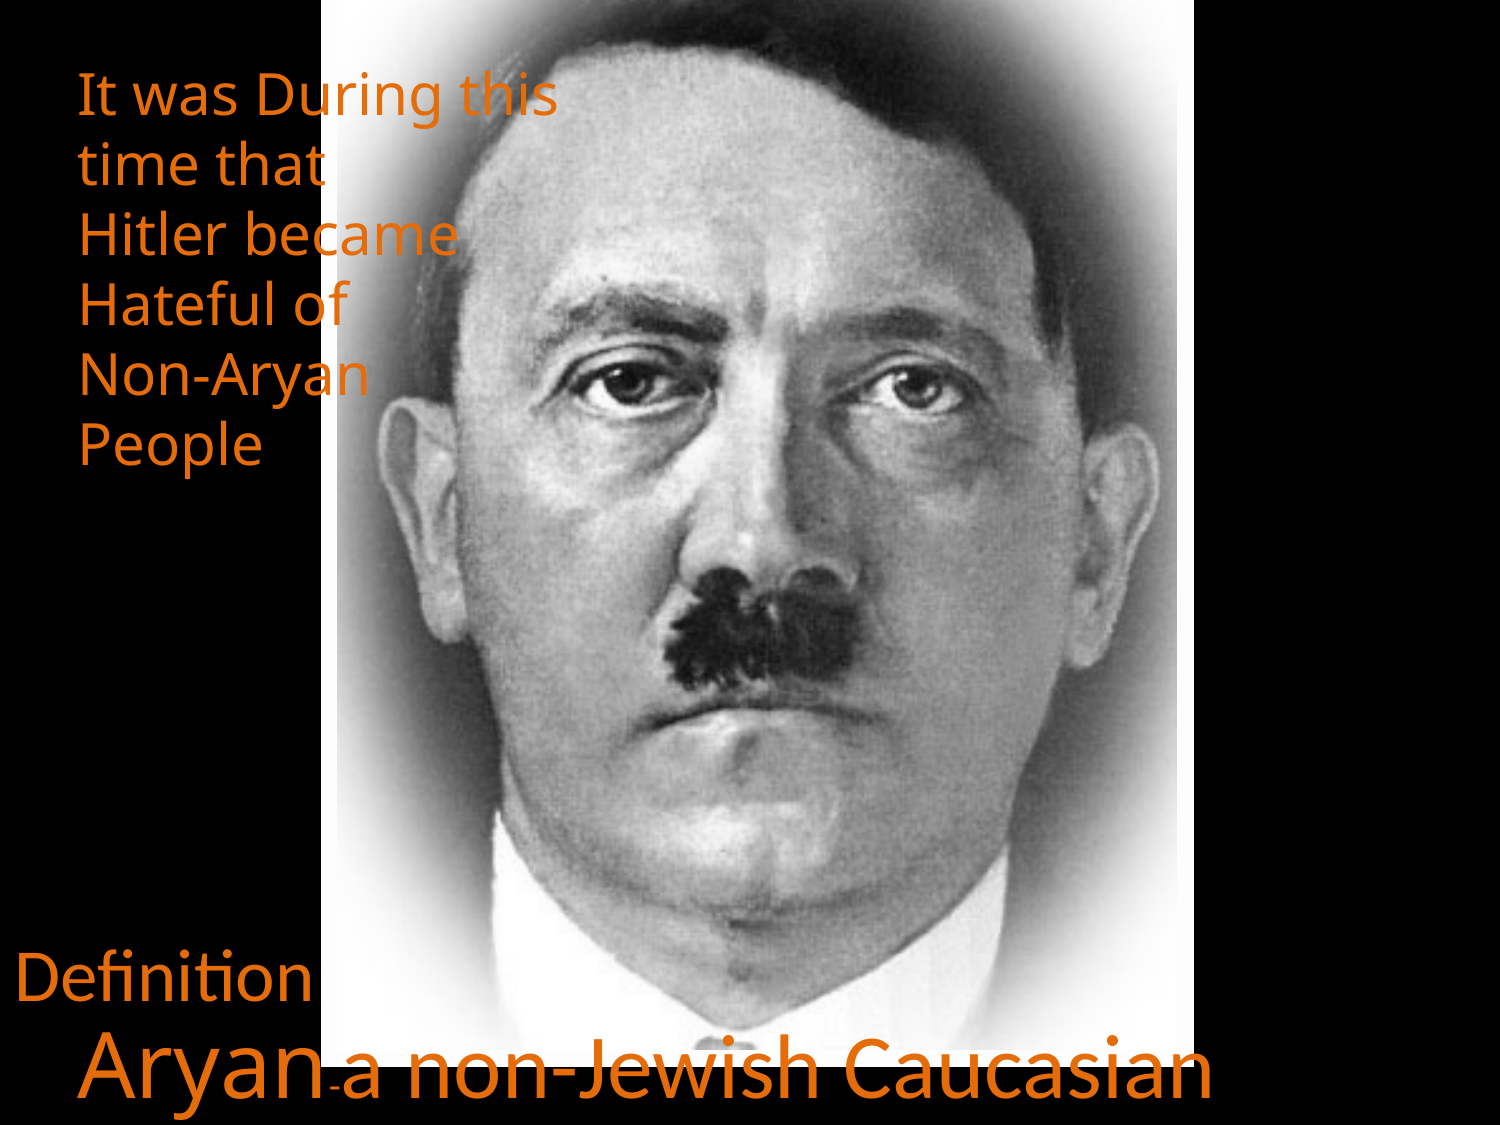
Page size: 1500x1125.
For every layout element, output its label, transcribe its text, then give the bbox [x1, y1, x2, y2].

picture [337, 0, 1178, 1051]
text_box It was During this time that Hitler became Hateful of Non-Aryan People [62, 49, 332, 485]
text_box Definition [0, 918, 332, 1024]
text_box Aryan-a non-Jewish Caucasian [62, 999, 1500, 1125]
